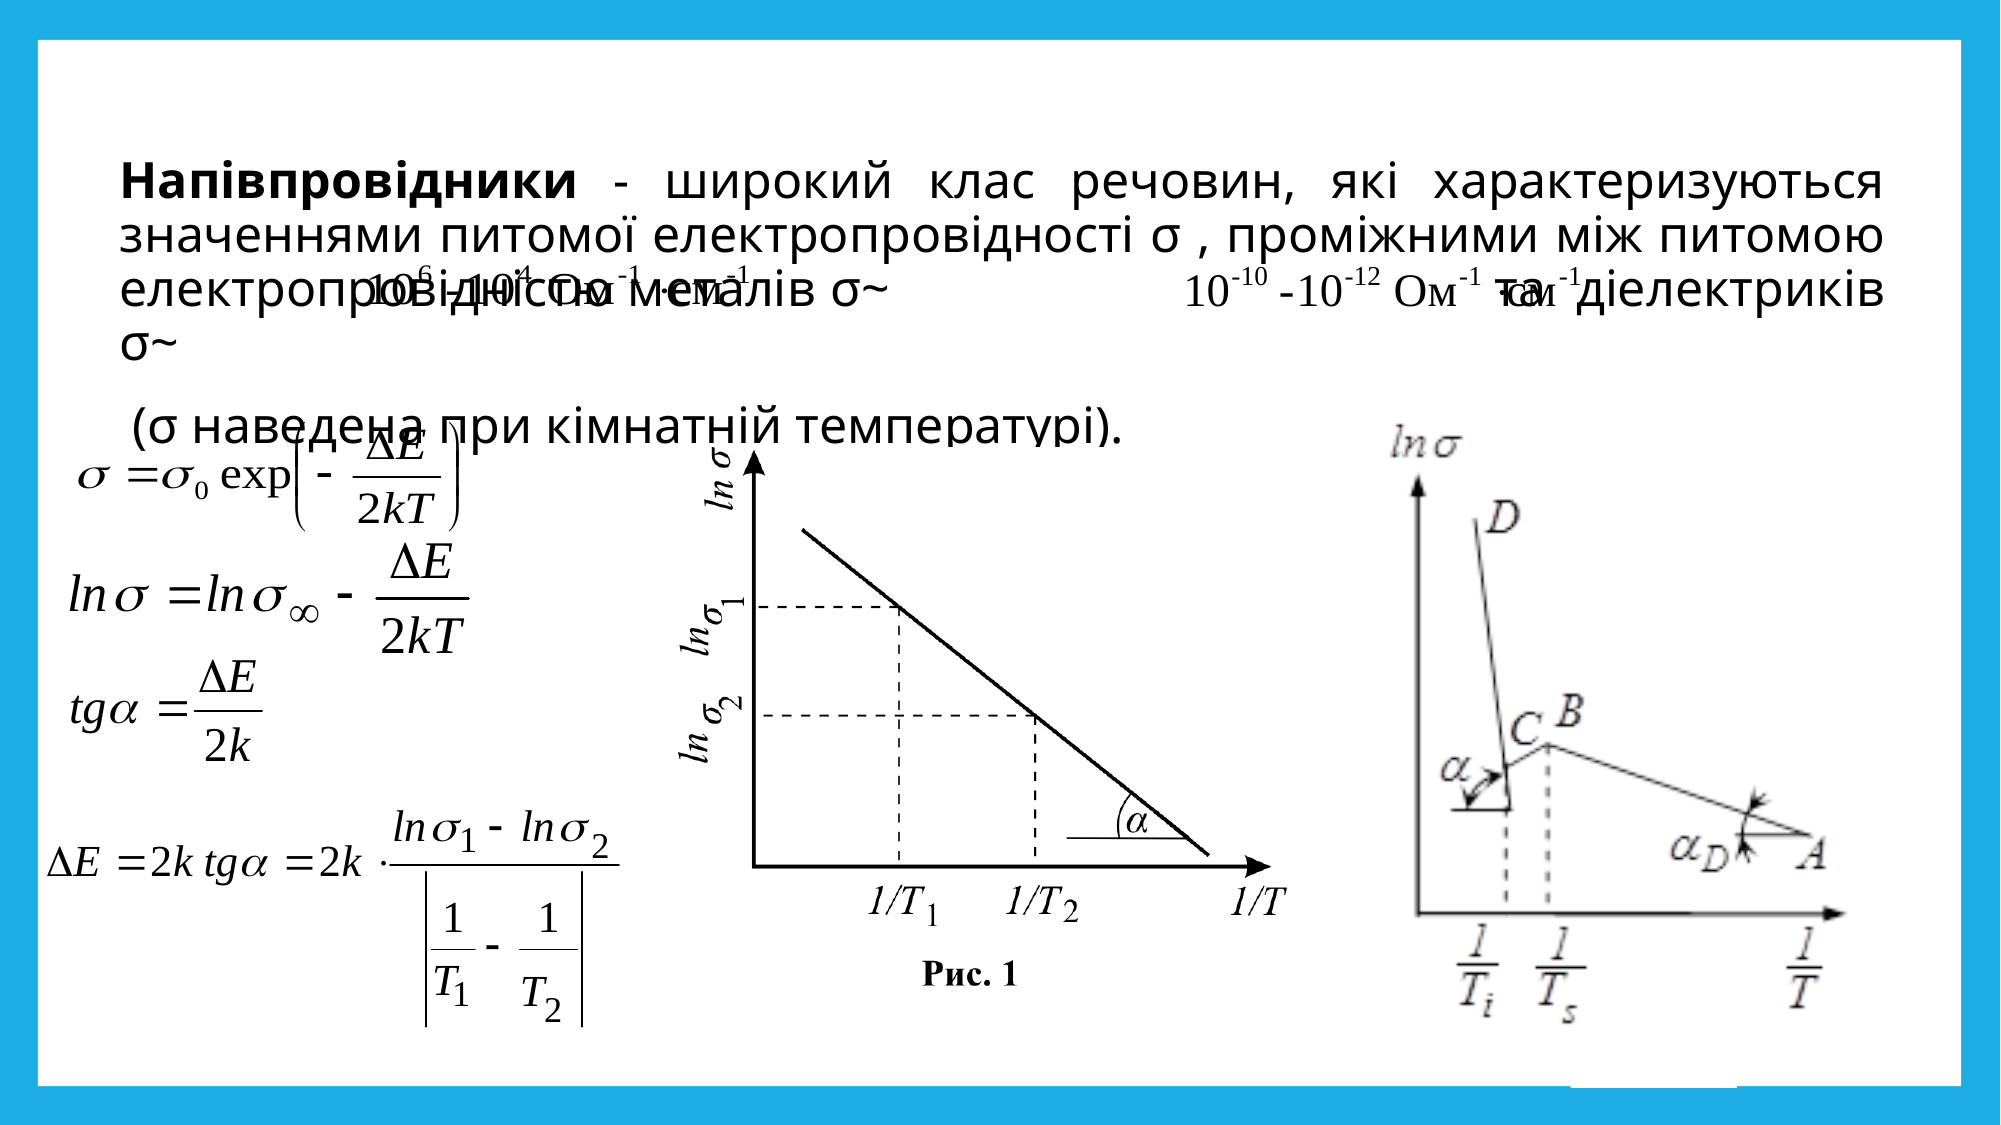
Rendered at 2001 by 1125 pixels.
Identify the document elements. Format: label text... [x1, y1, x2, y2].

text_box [59, 524, 479, 666]
picture [1381, 413, 1860, 1082]
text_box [70, 413, 475, 523]
picture [677, 447, 1287, 986]
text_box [1181, 255, 1595, 319]
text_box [38, 783, 628, 1038]
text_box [62, 643, 273, 773]
list Напівпровідники - широкий клас речовин, які характеризуються значеннями питомої електропровідності σ , проміжними між питомою електропровідністю металів σ~ та діелектриків σ~ (σ наведена при кімнатній температурі). [97, 148, 1900, 1027]
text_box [362, 254, 766, 316]
